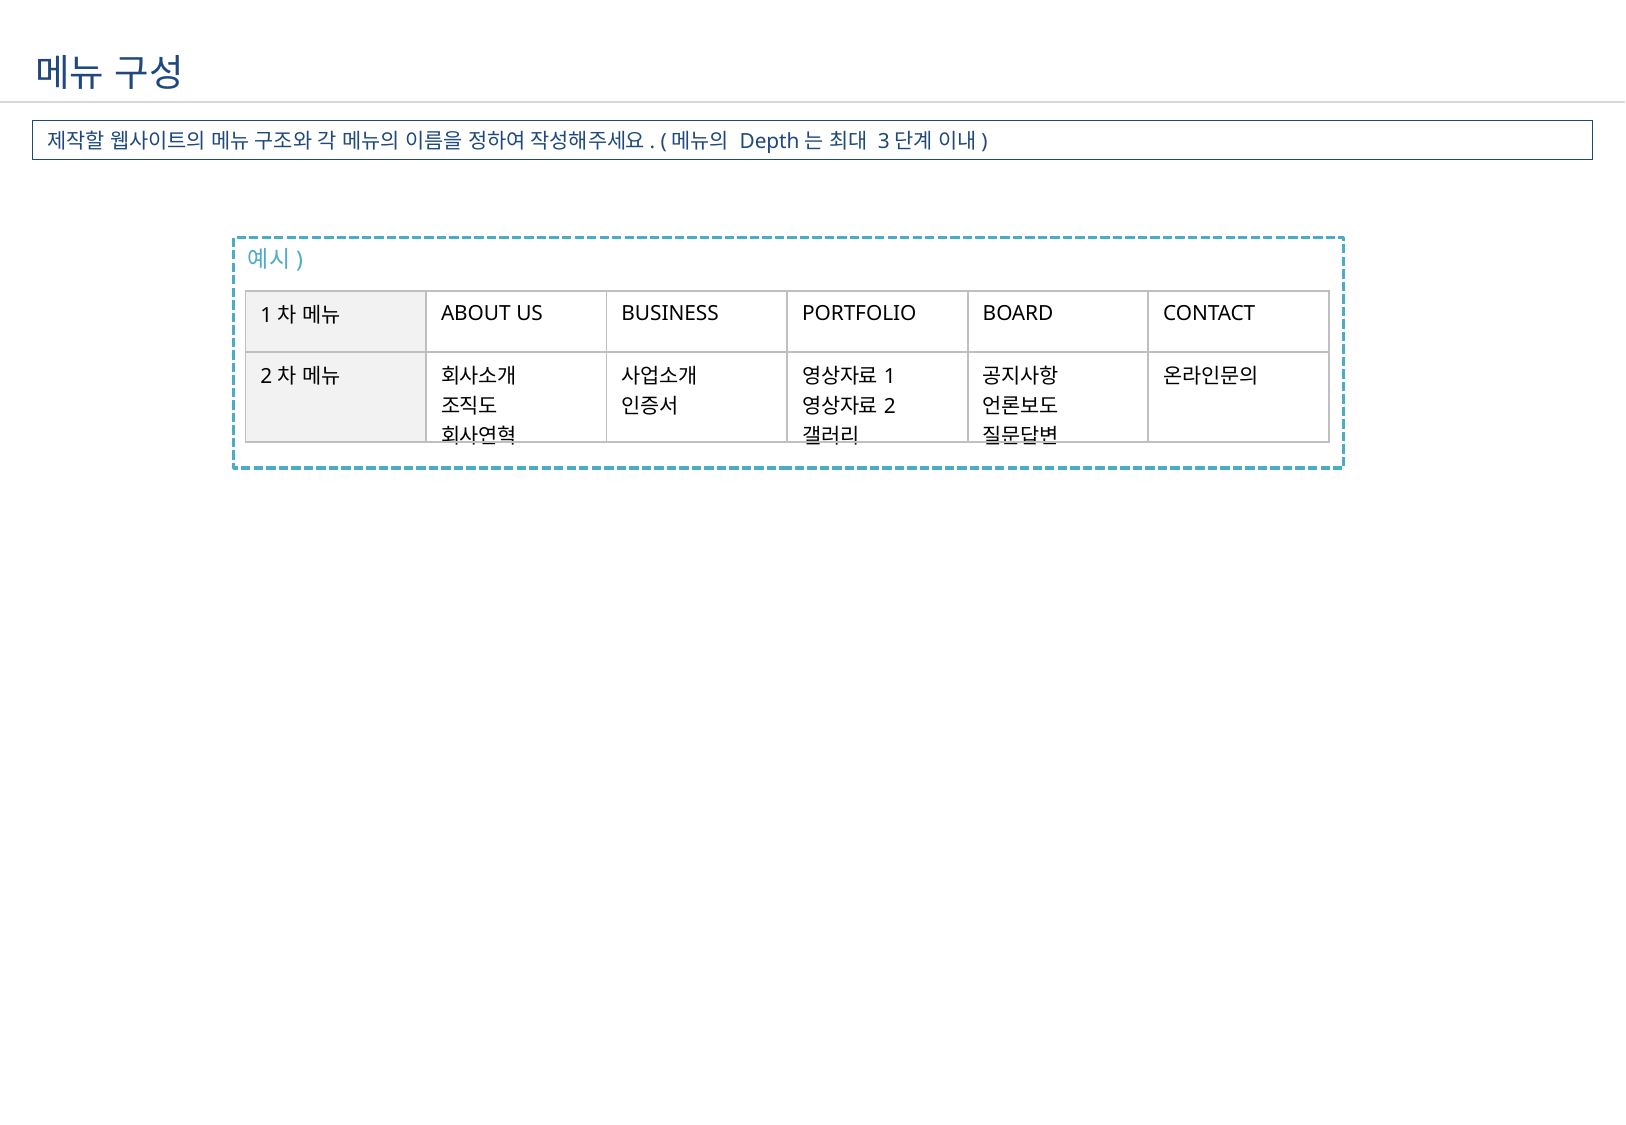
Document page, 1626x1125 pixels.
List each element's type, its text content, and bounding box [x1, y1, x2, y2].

table_header 1차 메뉴 [246, 292, 425, 351]
text_box 예시) [233, 237, 318, 280]
table_cell 2차 메뉴 [246, 353, 425, 441]
table_cell 영상자료1 영상자료2 갤러리 [788, 353, 967, 441]
table_header BUSINESS [607, 292, 786, 351]
table_header CONTACT [1149, 292, 1328, 351]
text_box 제작할 웹사이트의 메뉴 구조와 각 메뉴의 이름을 정하여 작성해주세요. (메뉴의 Depth는 최대 3단계 이내) [32, 120, 1593, 160]
table_header PORTFOLIO [788, 292, 967, 351]
table_cell 회사소개 조직도 회사연혁 [427, 353, 606, 441]
text_box [232, 235, 1346, 470]
table_cell 공지사항 언론보도 질문답변 [969, 353, 1147, 441]
text_box 메뉴 구성 [20, 41, 199, 101]
table_cell 온라인문의 [1149, 353, 1328, 441]
table_cell 사업소개 인증서 [607, 353, 786, 441]
table_header BOARD [969, 292, 1147, 351]
table_header ABOUT US [427, 292, 606, 351]
